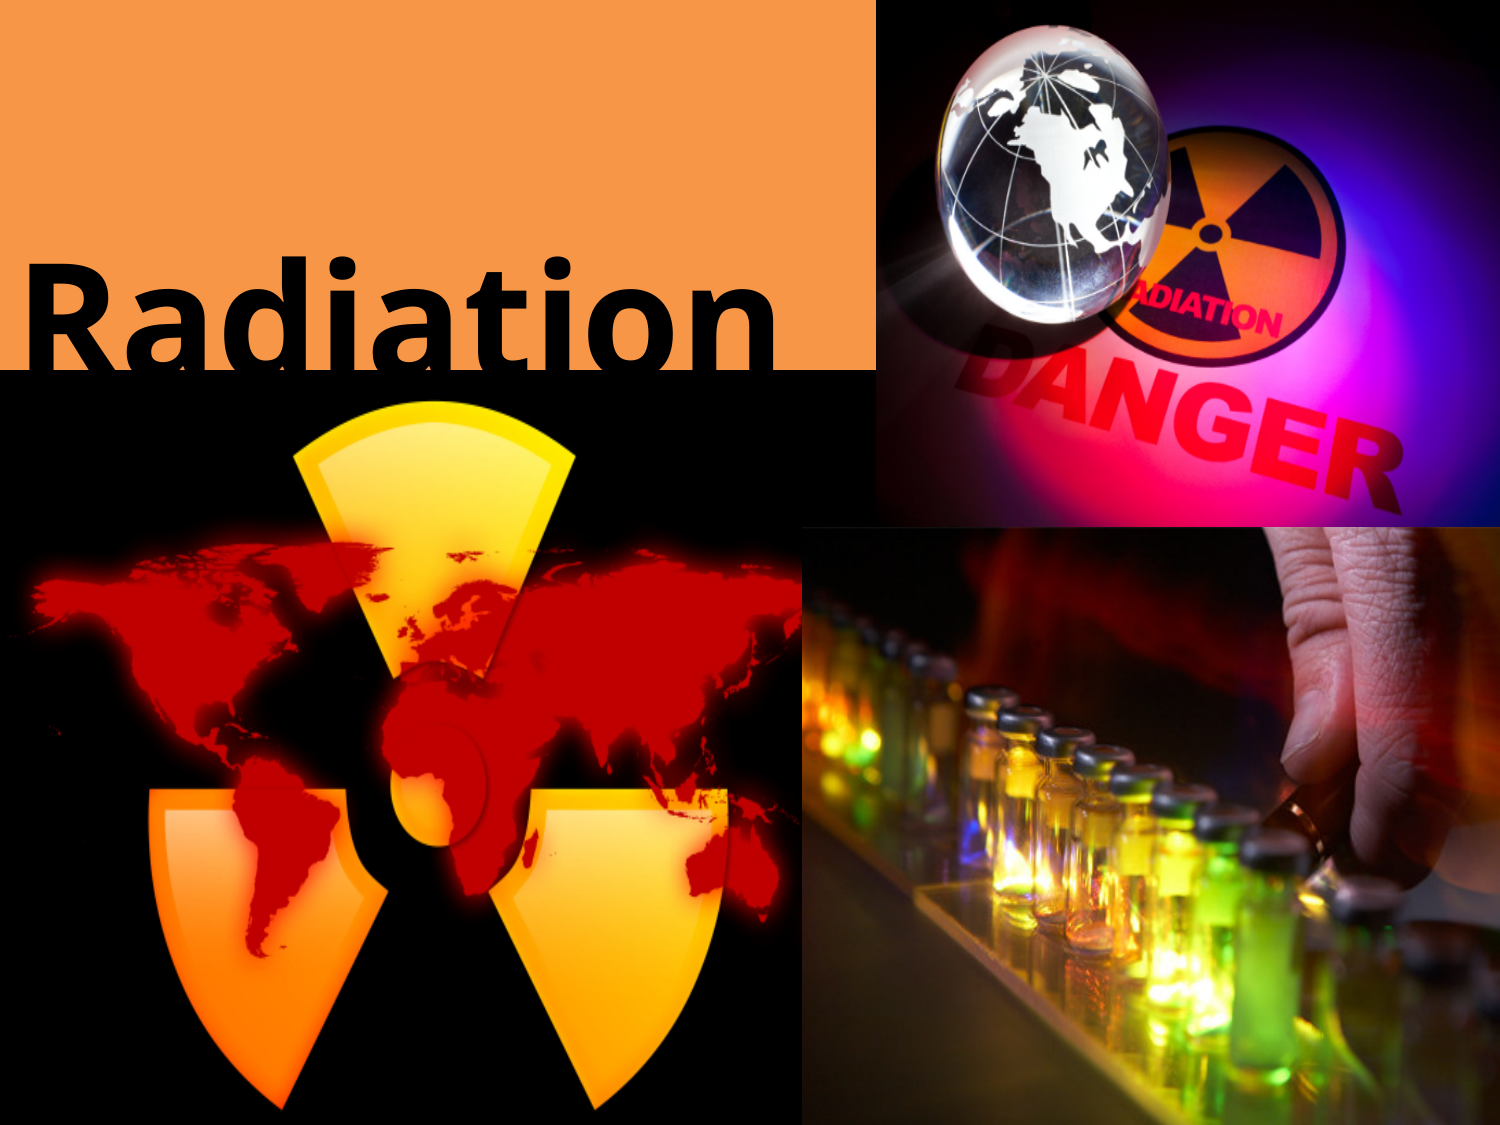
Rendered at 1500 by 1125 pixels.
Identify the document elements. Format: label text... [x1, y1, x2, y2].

picture [0, 0, 1500, 1125]
title Radiation [0, 18, 839, 368]
